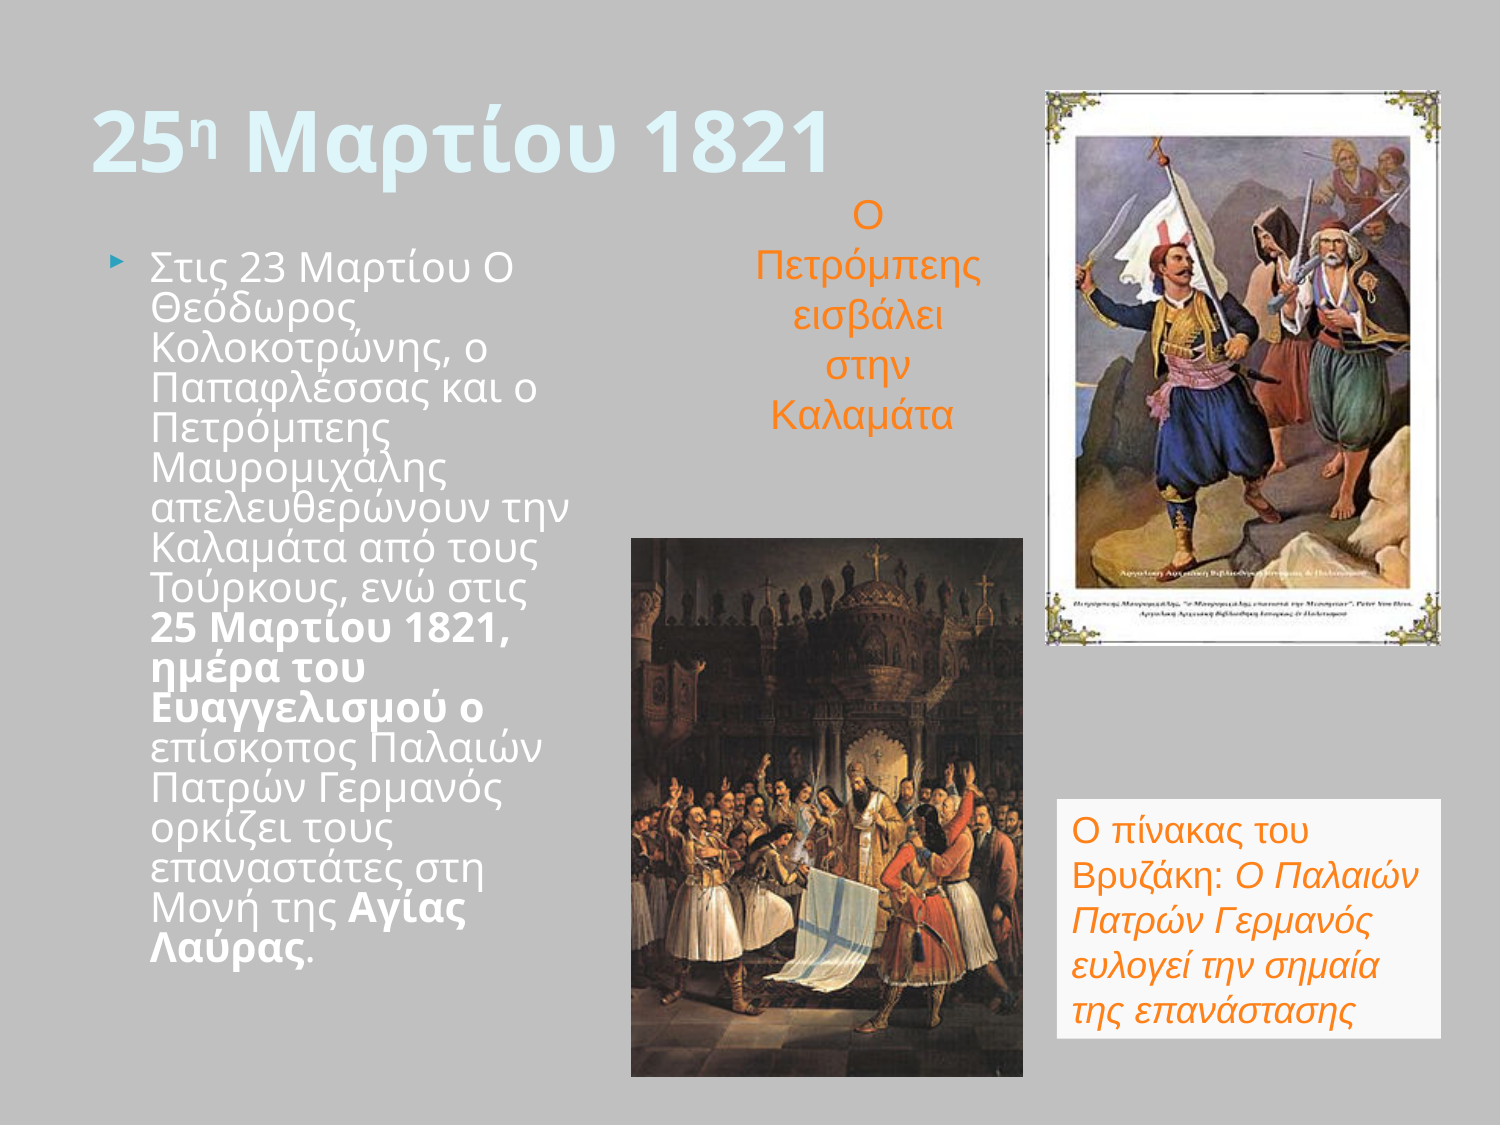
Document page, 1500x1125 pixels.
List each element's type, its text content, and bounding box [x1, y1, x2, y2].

picture [631, 538, 1023, 1077]
text_box Ο Πετρόμπεης εισβάλει στην Καλαμάτα [738, 180, 999, 446]
list Στις 23 Μαρτίου Ο Θεόδωρος Κολοκοτρώνης, ο Παπαφλέσσας και ο Πετρόμπεης Μαυρομιχάλης απελευθερώνουν την Καλαμάτα από τους Τούρκους, ενώ στις 25 Μαρτίου 1821, ημέρα του Ευαγγελισμού ο επίσκοπος Παλαιών Πατρών Γερμανός ορκίζει τους επαναστάτες στη Μονή της Αγίας Λαύρας. [74, 242, 597, 1024]
picture [1045, 89, 1442, 646]
title 25η Μαρτίου 1821 [75, 45, 1425, 233]
text_box Ο πίνακας του Βρυζάκη: Ο Παλαιών Πατρών Γερμανός ευλογεί την σημαία της επανάστασης [1056, 799, 1441, 1039]
